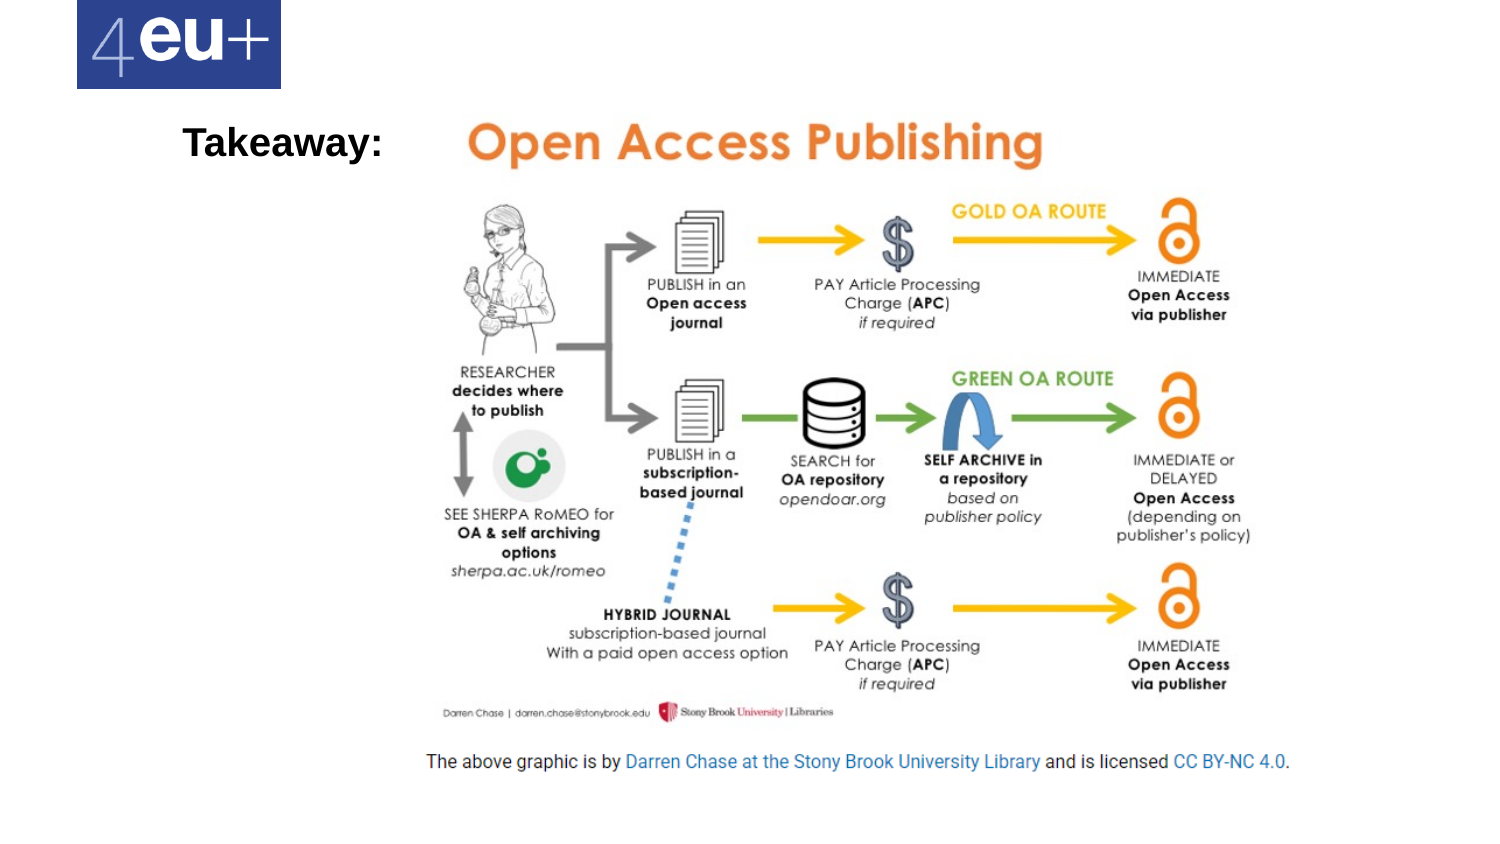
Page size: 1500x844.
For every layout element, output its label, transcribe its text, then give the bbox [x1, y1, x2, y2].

picture [77, 0, 281, 89]
title Takeaway: [167, 108, 414, 211]
picture [419, 87, 1311, 781]
